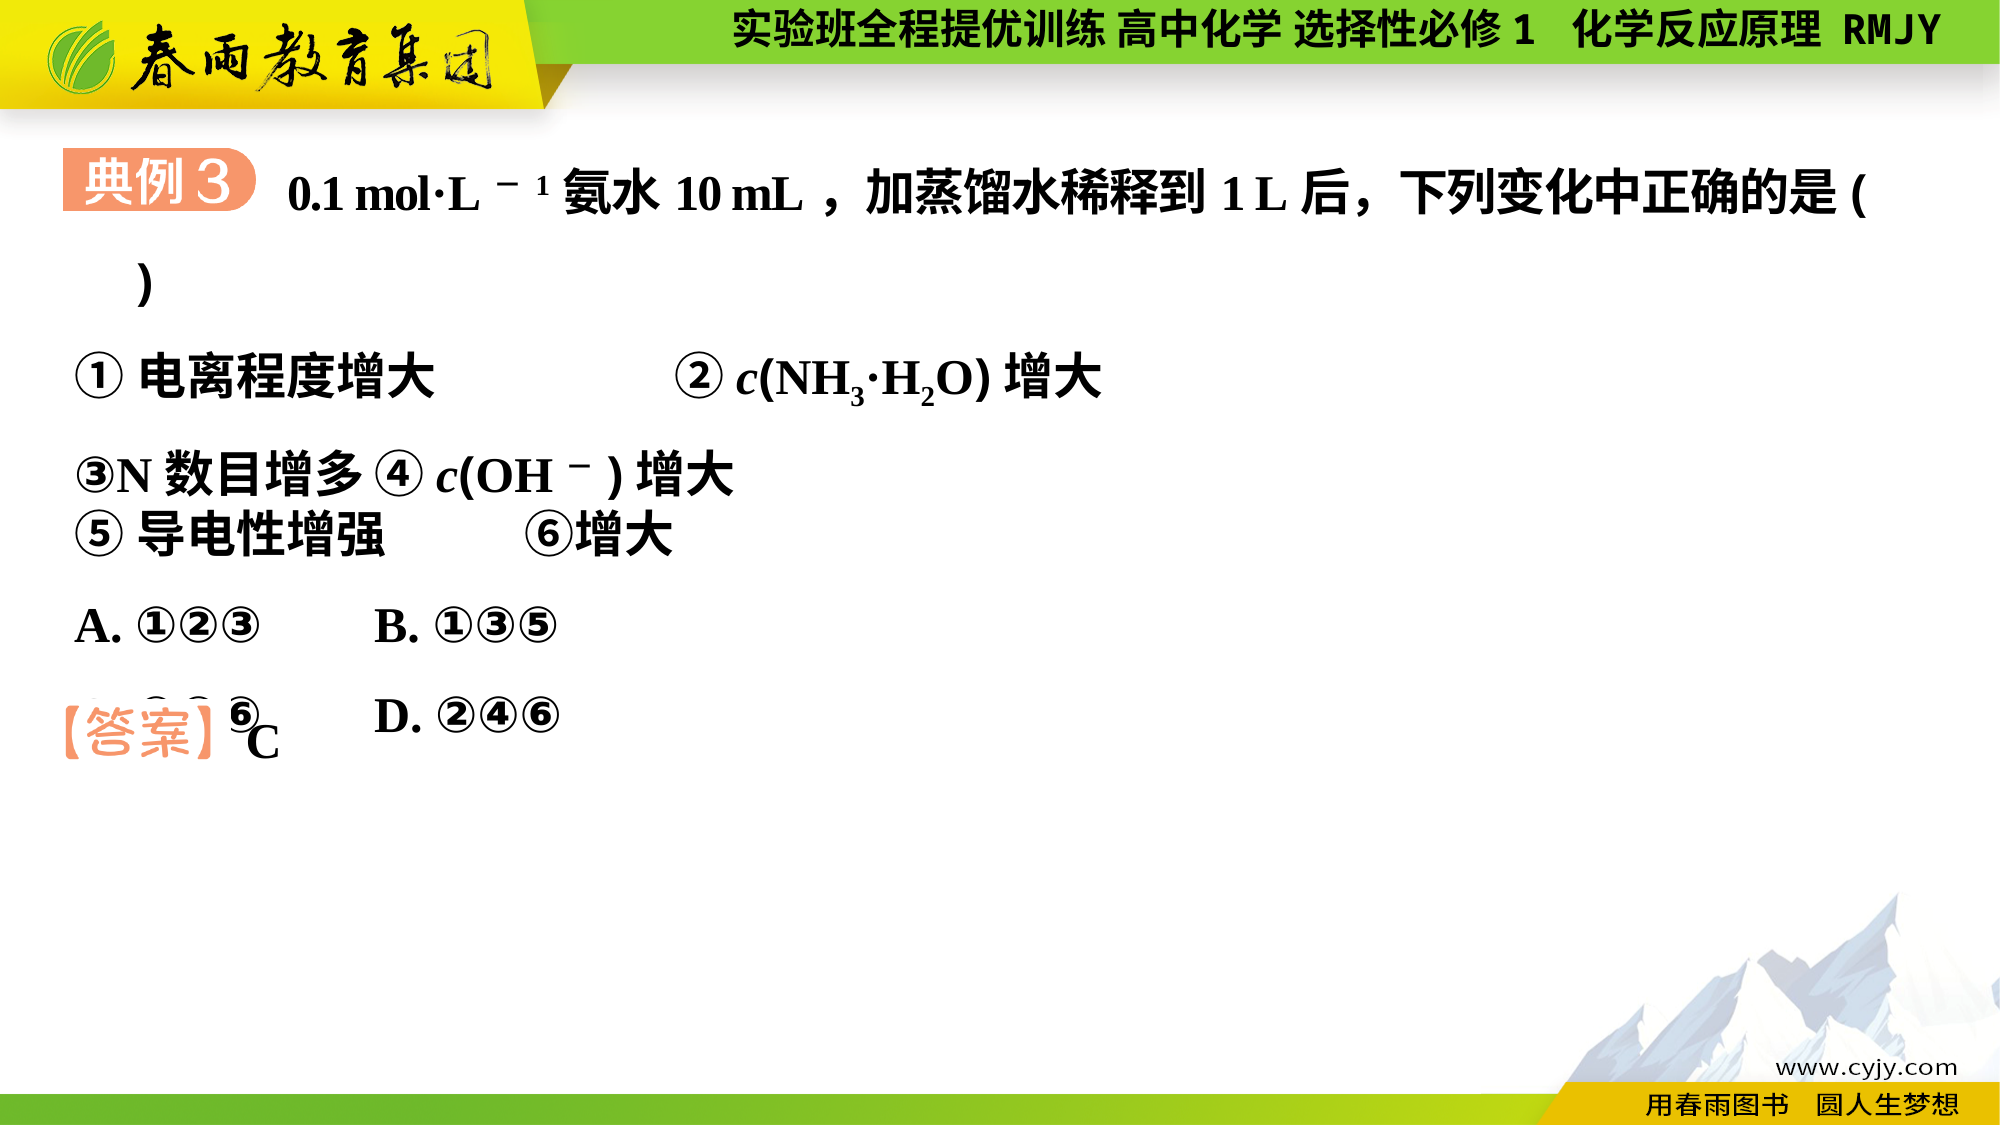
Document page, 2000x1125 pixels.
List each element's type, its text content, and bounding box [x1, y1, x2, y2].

picture [0, 0, 2000, 1125]
text_box C [233, 700, 1231, 776]
